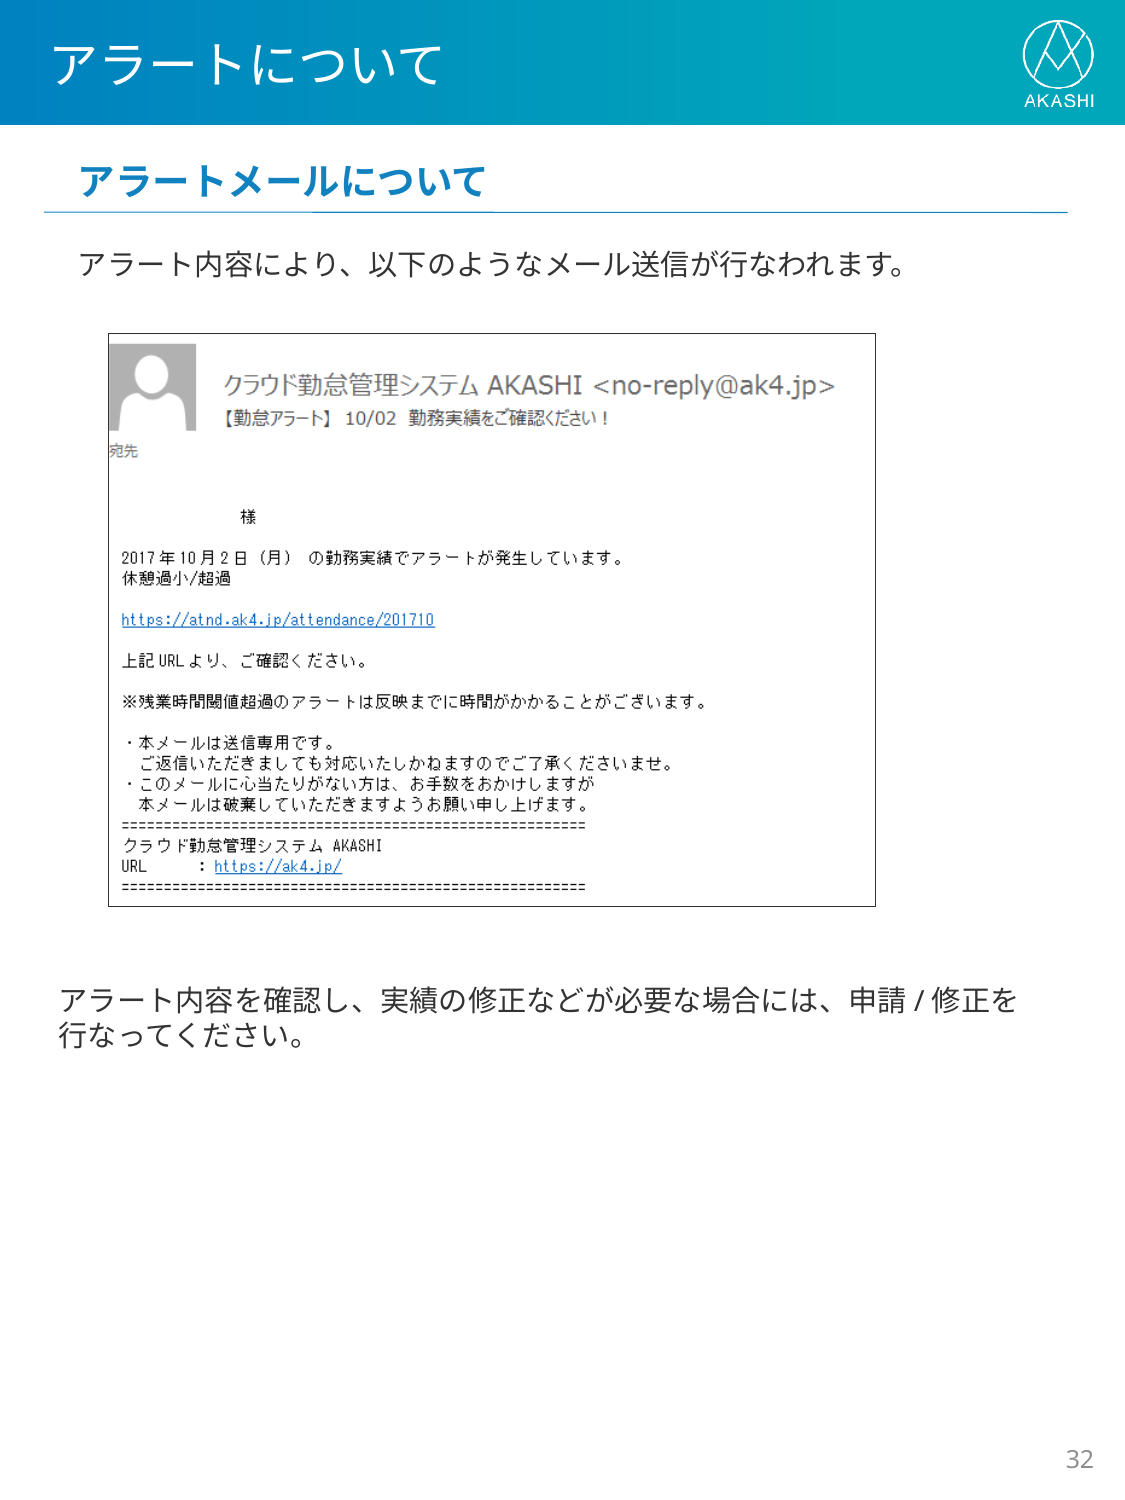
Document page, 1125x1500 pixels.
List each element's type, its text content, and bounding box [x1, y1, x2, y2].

text_box アラートメールについて [63, 150, 505, 210]
text_box アラート内容を確認し、実績の修正などが必要な場合には、申請/修正を行なってください。 [43, 974, 1035, 1060]
picture [108, 333, 876, 907]
text_box アラート内容により、以下のようなメール送信が行なわれます。 [63, 239, 1054, 290]
picture [1045, 9, 1103, 117]
slide_number 31 [856, 1420, 1110, 1500]
title アラートについて [33, 0, 1045, 123]
